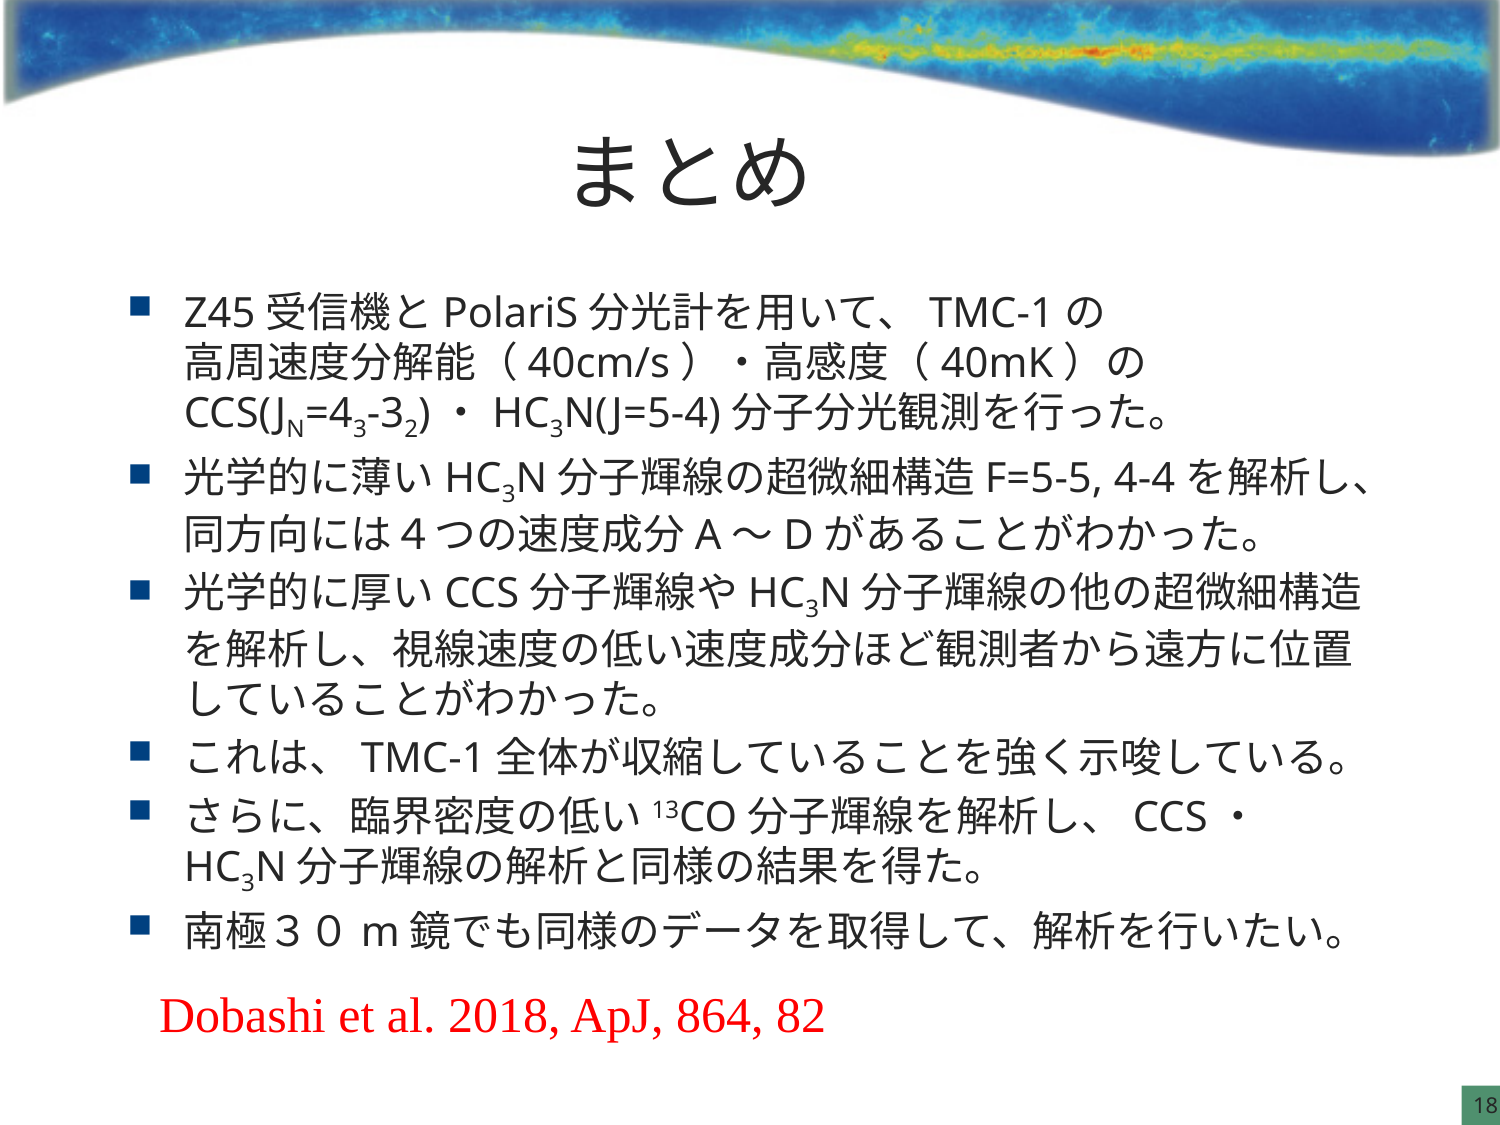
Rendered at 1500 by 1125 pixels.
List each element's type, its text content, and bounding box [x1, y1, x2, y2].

picture [2, 0, 1500, 1125]
slide_number 18 [1194, 1083, 1500, 1125]
list Z45受信機とPolariS分光計を用いて、TMC-1の 高周速度分解能（40cm/s）・高感度（40mK）の CCS(JN=43-32)・HC3N(J=5-4)分子分光観測を行った。 光学的に薄いHC3N分子輝線の超微細構造F=5-5, 4-4を解析し、同方向には４つの速度成分A〜Dがあることがわかった。 光学的に厚いCCS分子輝線やHC3N分子輝線の他の超微細構造を解析し、視線速度の低い速度成分ほど観測者から遠方に位置していることがわかった。 これは、TMC-1全体が収縮していることを強く示唆している。 さらに、臨界密度の低い13CO分子輝線を解析し、CCS・HC3N分子輝線の解析と同様の結果を得た。 南極３０m鏡でも同様のデータを取得して、解析を行いたい。 [112, 277, 1388, 976]
title まとめ [133, 98, 1242, 241]
text_box Dobashi et al. 2018, ApJ, 864, 82 [144, 975, 1195, 1050]
